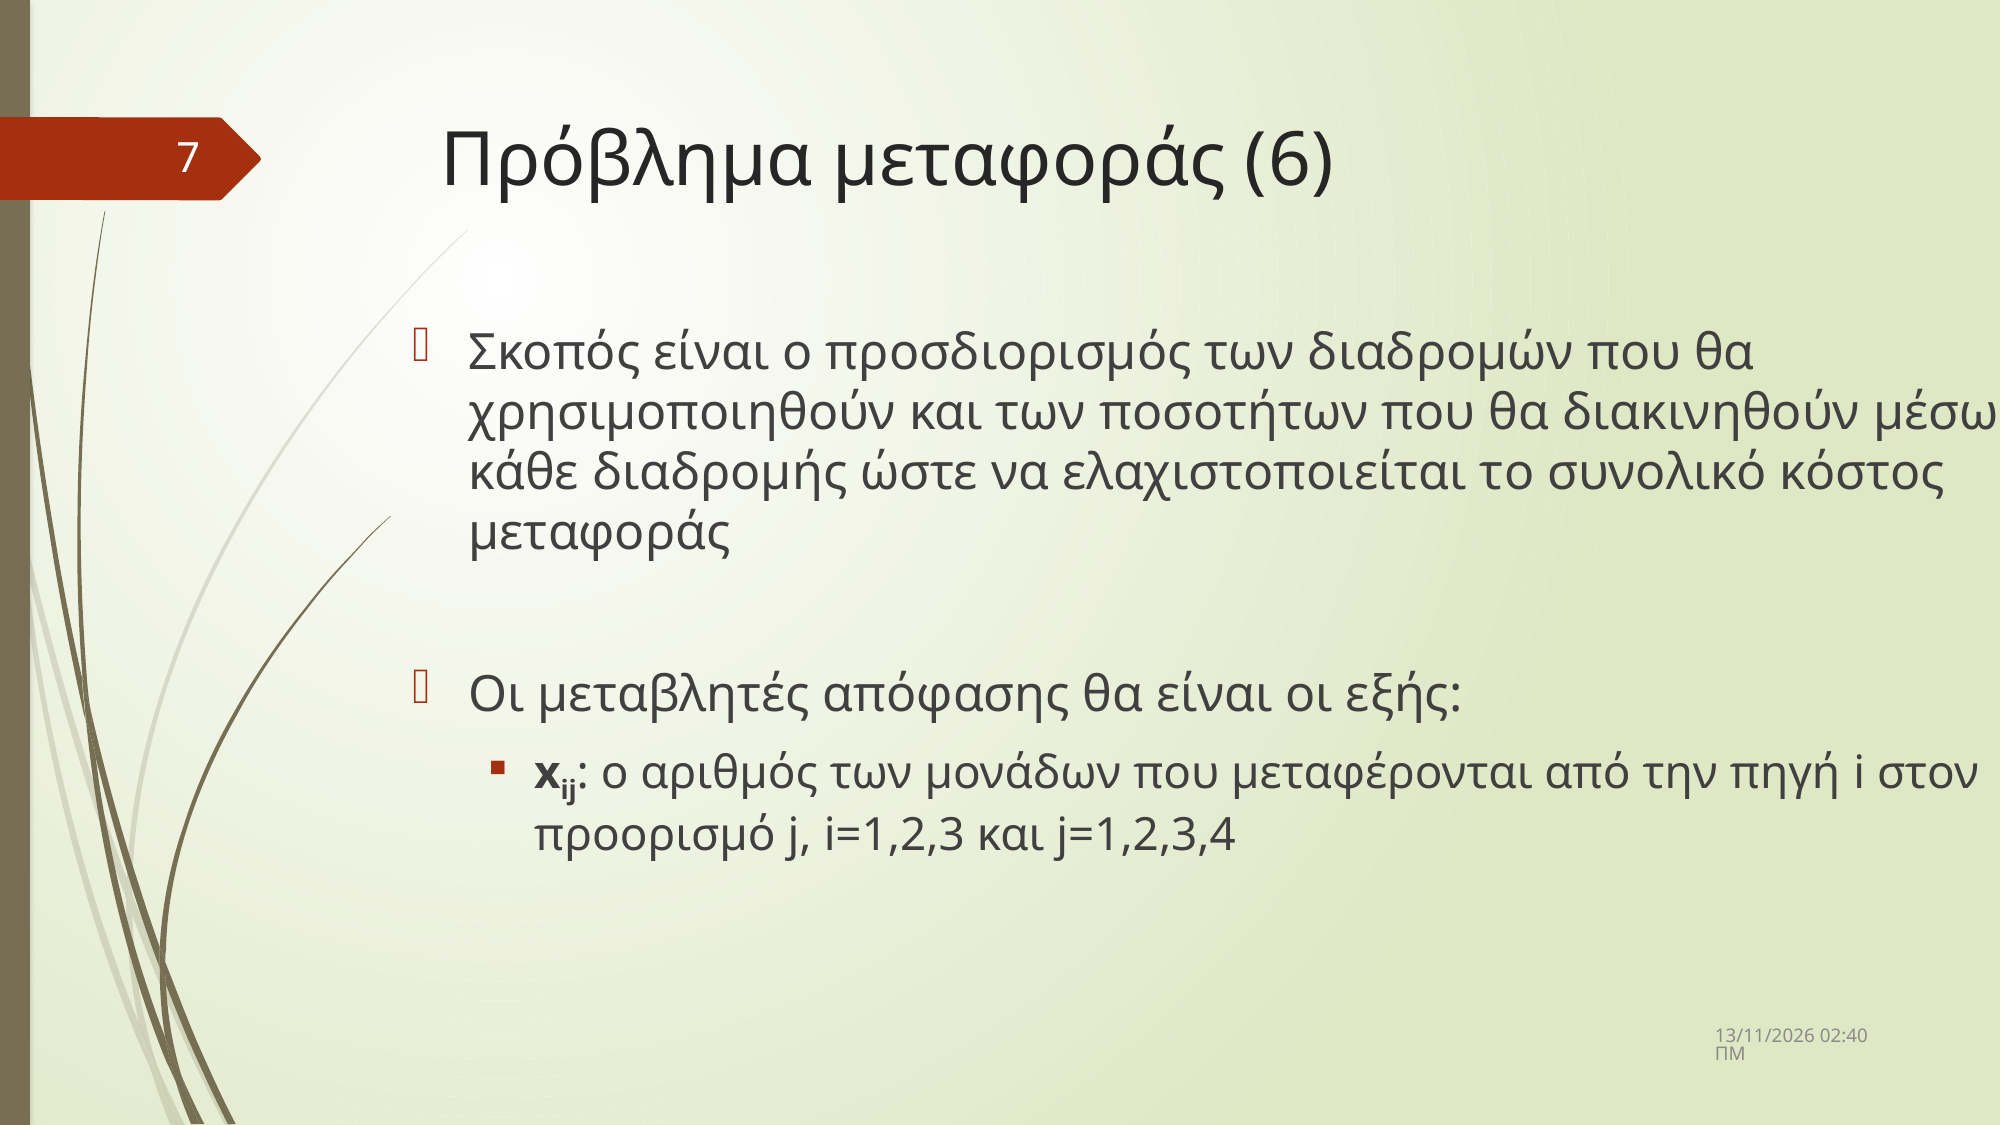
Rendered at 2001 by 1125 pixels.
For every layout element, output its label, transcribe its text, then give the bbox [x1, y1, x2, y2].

list Σκοπός είναι ο προσδιορισμός των διαδρομών που θα χρησιμοποιηθούν και των ποσοτήτων που θα διακινηθούν μέσω κάθε διαδρομής ώστε να ελαχιστοποιείται το συνολικό κόστος μεταφοράς Οι μεταβλητές απόφασης θα είναι οι εξής: xij: ο αριθμός των μονάδων που μεταφέρονται από την πηγή i στον προορισμό j, i=1,2,3 και j=1,2,3,4 [397, 312, 2000, 1113]
title Πρόβλημα μεταφοράς (6) [425, 102, 1888, 312]
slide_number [1699, 1005, 1888, 1067]
slide_number 7 [87, 129, 216, 190]
